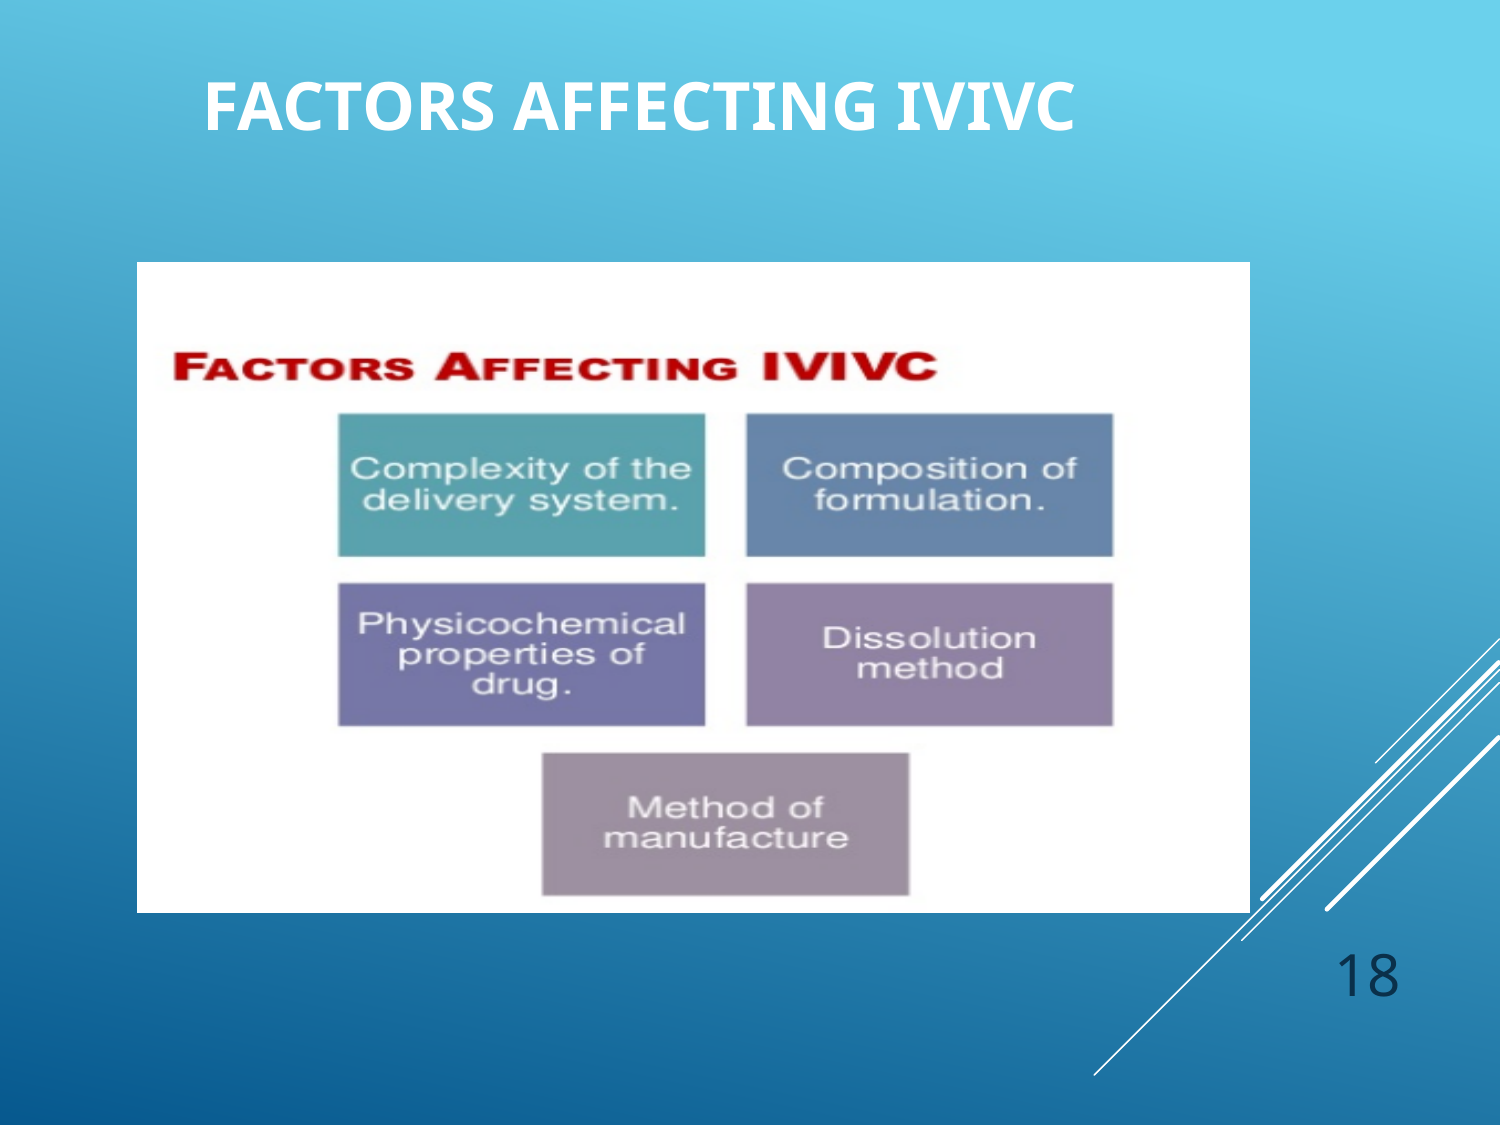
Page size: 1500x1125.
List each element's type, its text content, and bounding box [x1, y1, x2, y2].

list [137, 262, 1251, 914]
title Factors Affecting IVIVC [187, 0, 1416, 211]
slide_number 18 [1275, 915, 1416, 1025]
